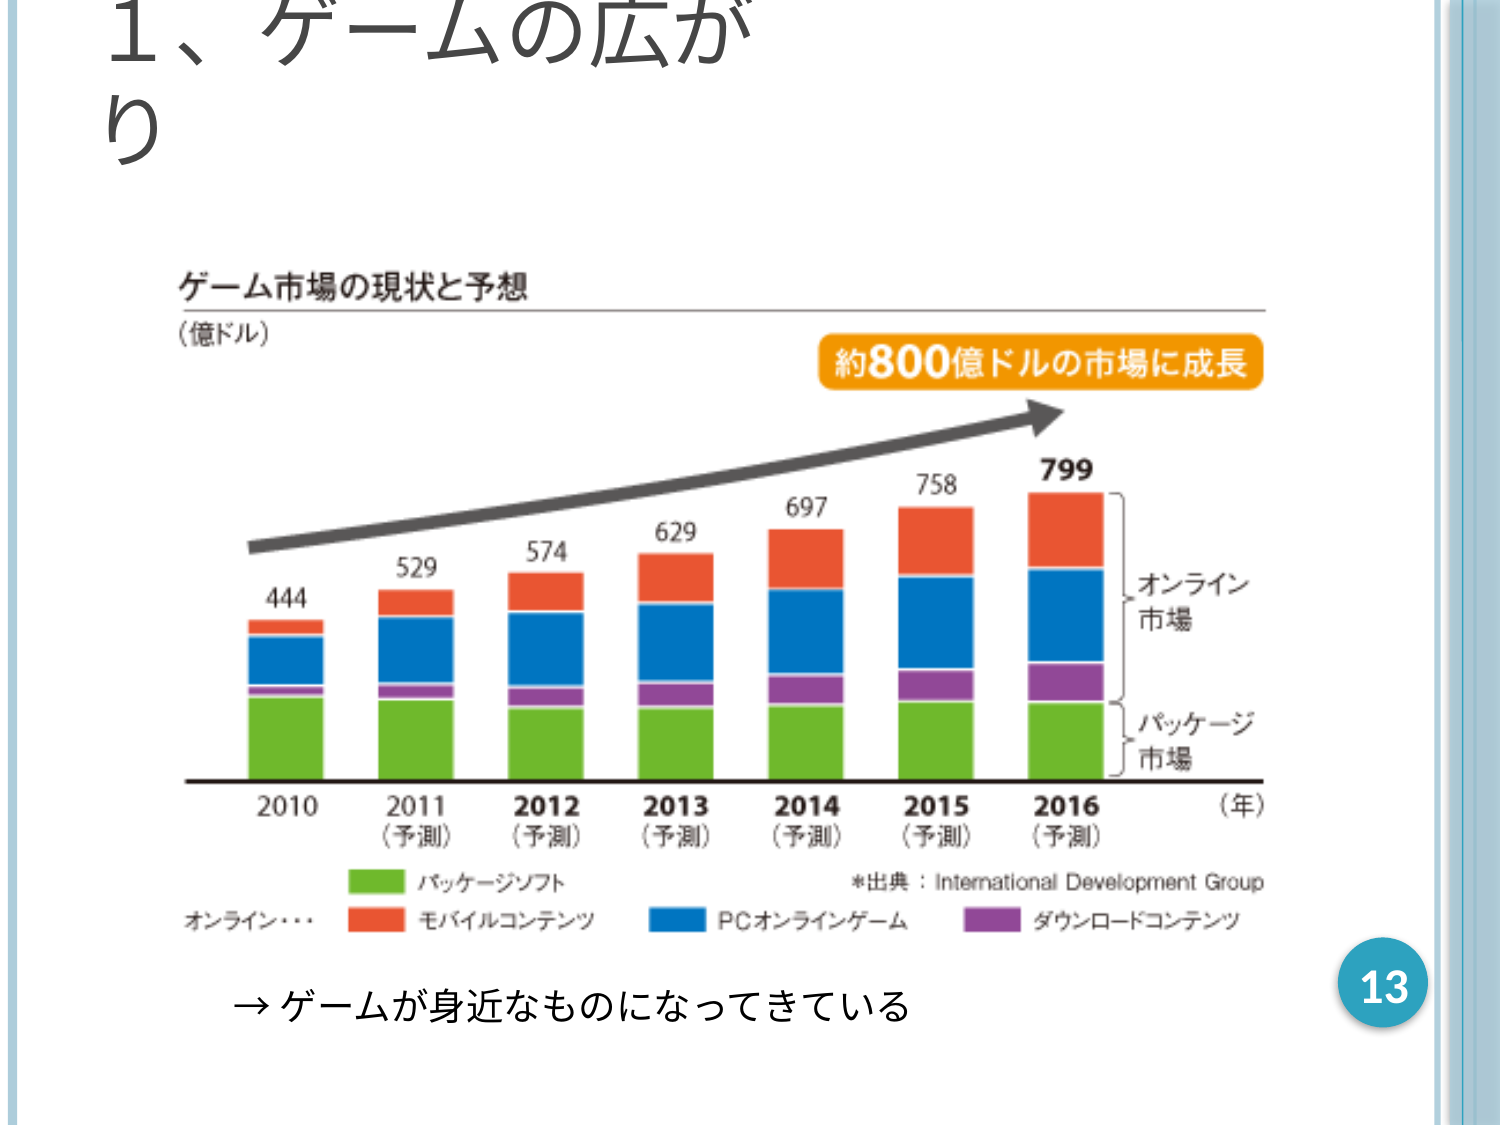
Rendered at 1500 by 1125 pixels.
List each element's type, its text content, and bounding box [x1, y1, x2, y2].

text_box →ゲームが身近なものになってきている [218, 975, 1294, 1036]
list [170, 242, 1278, 958]
slide_number 13 [1333, 940, 1434, 1027]
title １、ゲームの広がり [76, 54, 833, 186]
